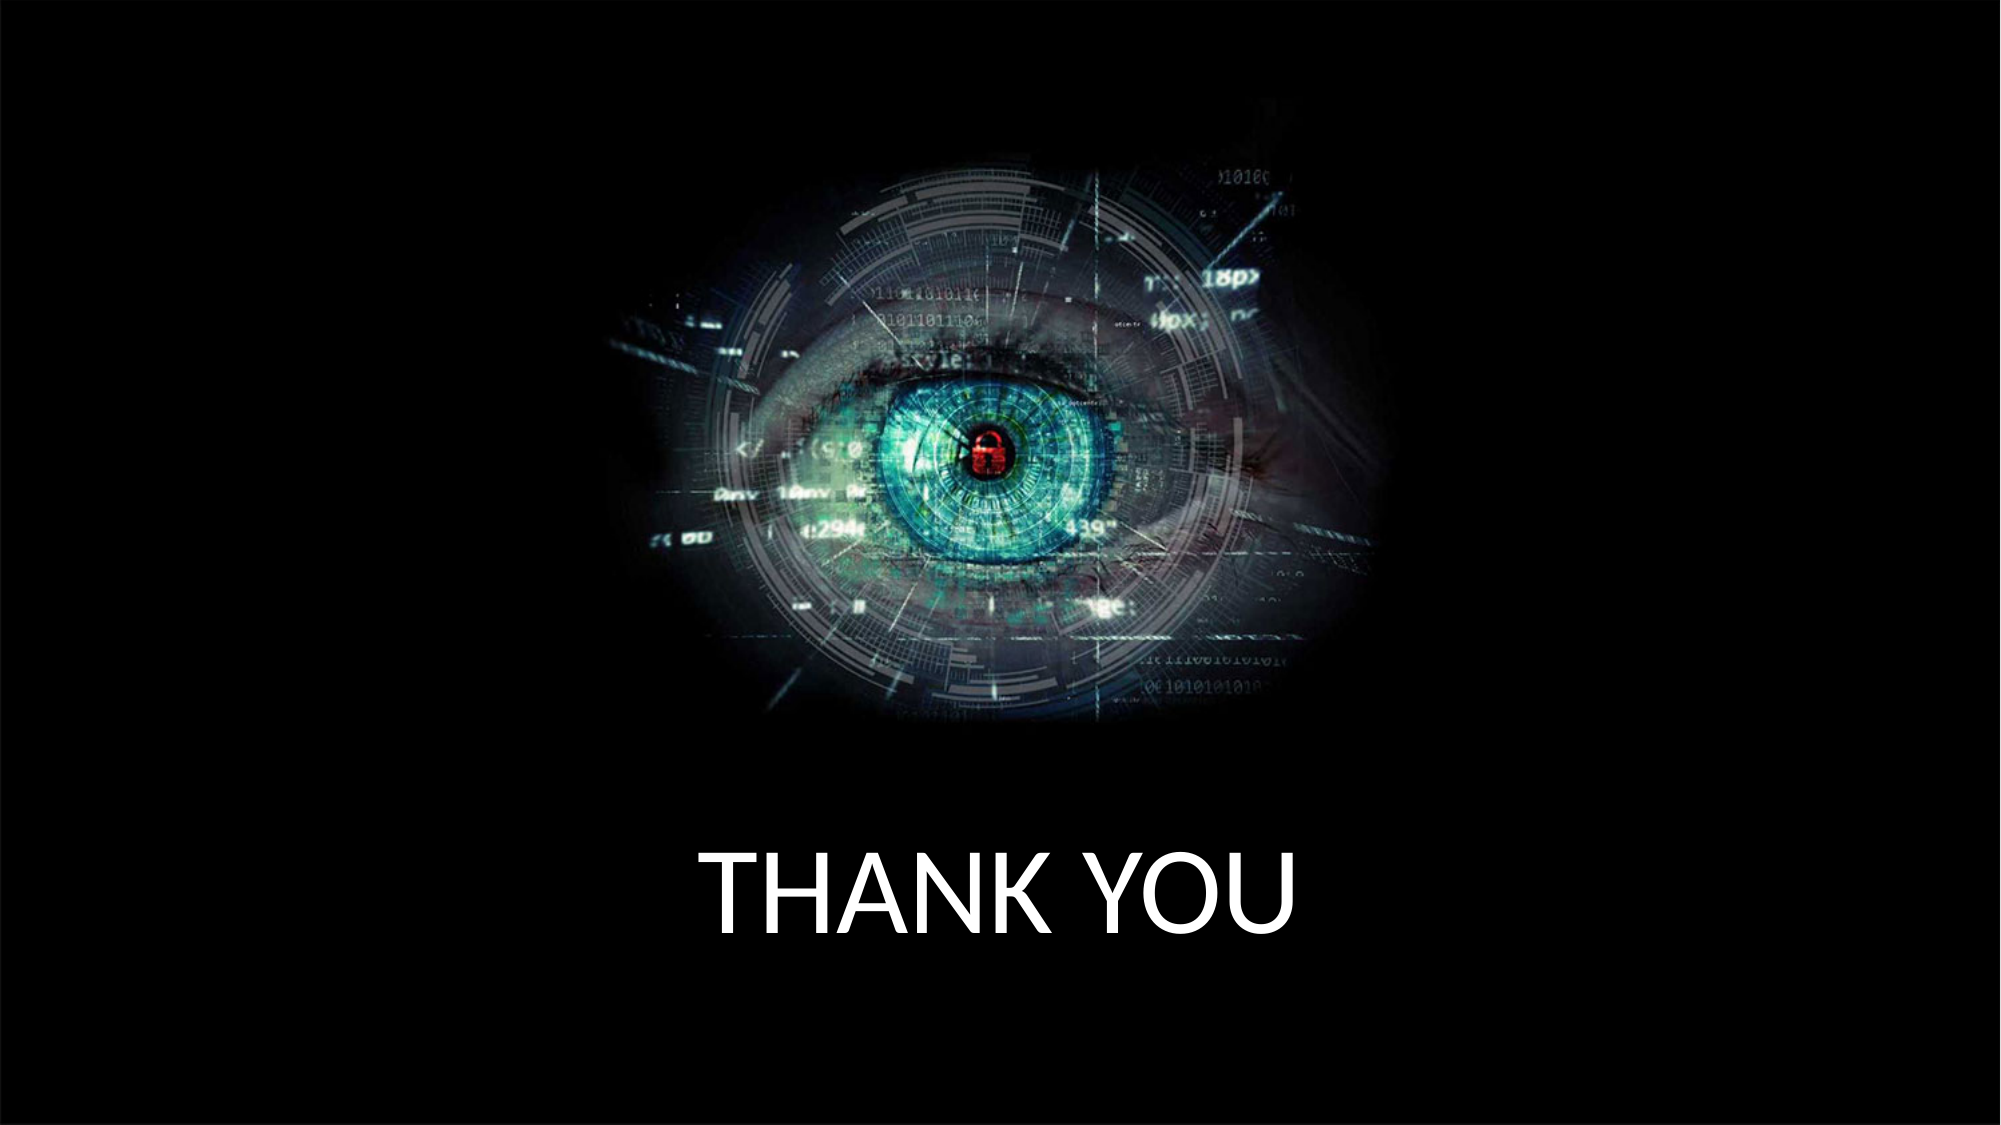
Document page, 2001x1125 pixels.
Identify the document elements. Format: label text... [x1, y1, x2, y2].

picture [0, 0, 2001, 1125]
text_box THANK YOU [0, 801, 2000, 967]
